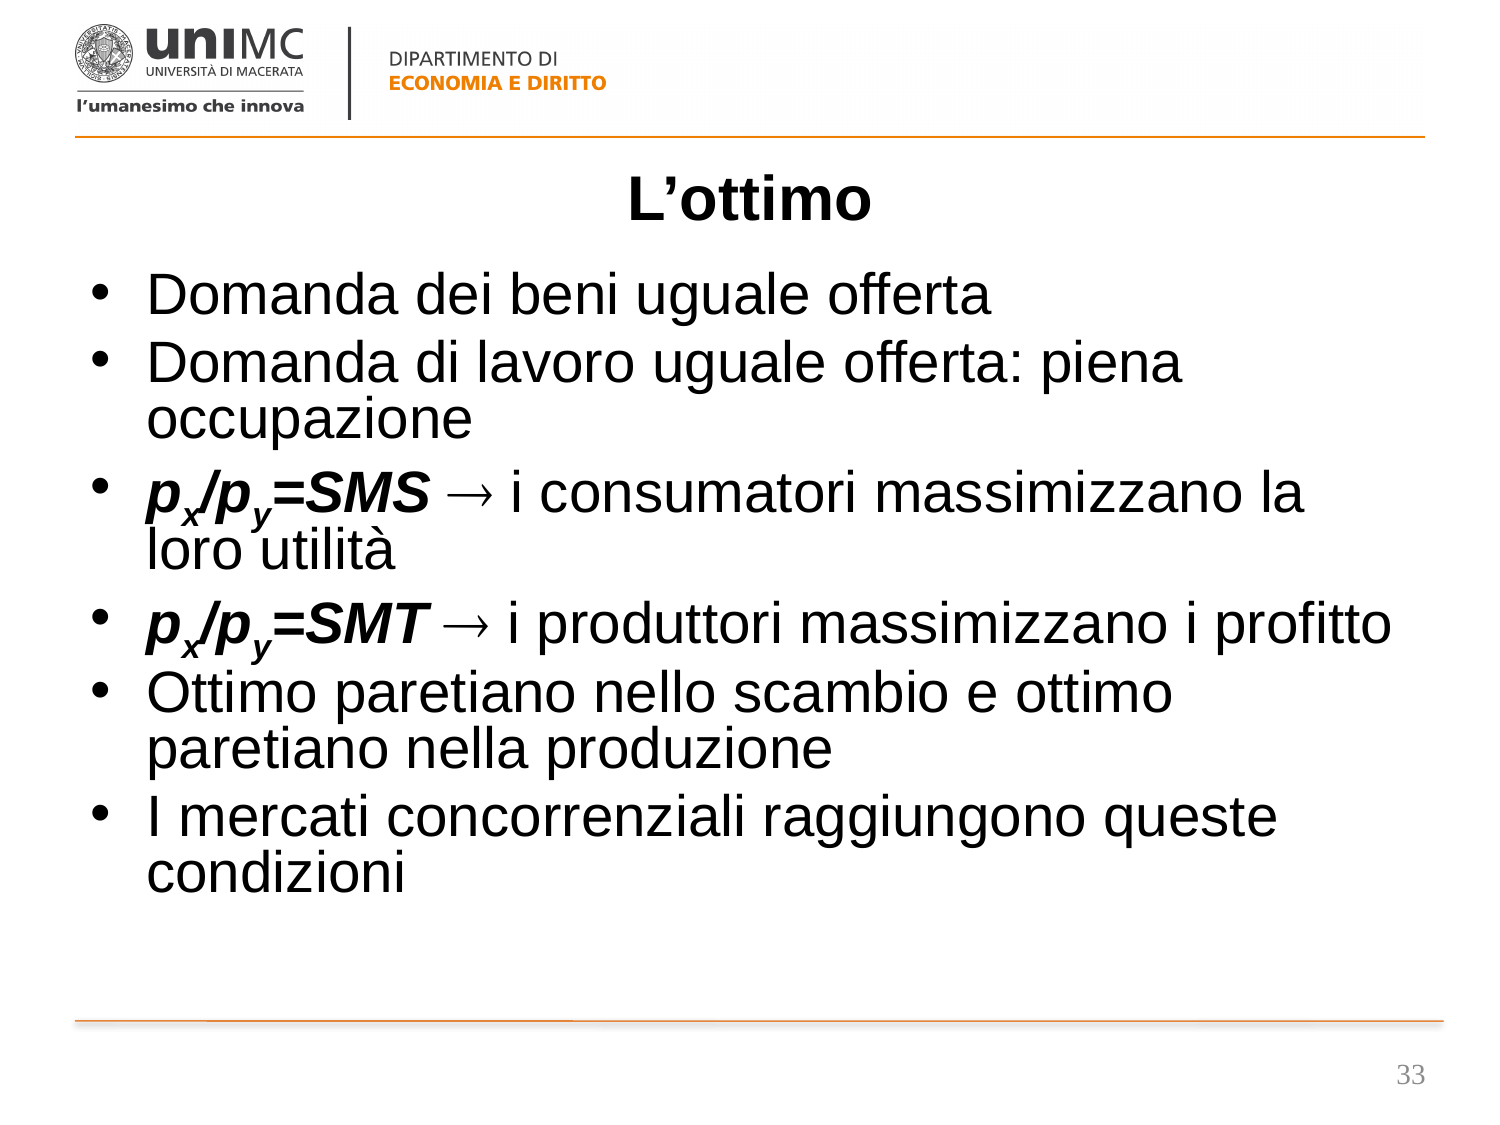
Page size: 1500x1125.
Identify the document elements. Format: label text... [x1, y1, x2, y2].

list Domanda dei beni uguale offerta Domanda di lavoro uguale offerta: piena occupazione px/py=SMS  i consumatori massimizzano la loro utilità px/py=SMT  i produttori massimizzano i profitto Ottimo paretiano nello scambio e ottimo paretiano nella produzione I mercati concorrenziali raggiungono queste condizioni [75, 262, 1425, 1005]
slide_number 33 [1091, 1042, 1442, 1103]
picture [75, 24, 1425, 138]
title L’ottimo [75, 149, 1425, 241]
